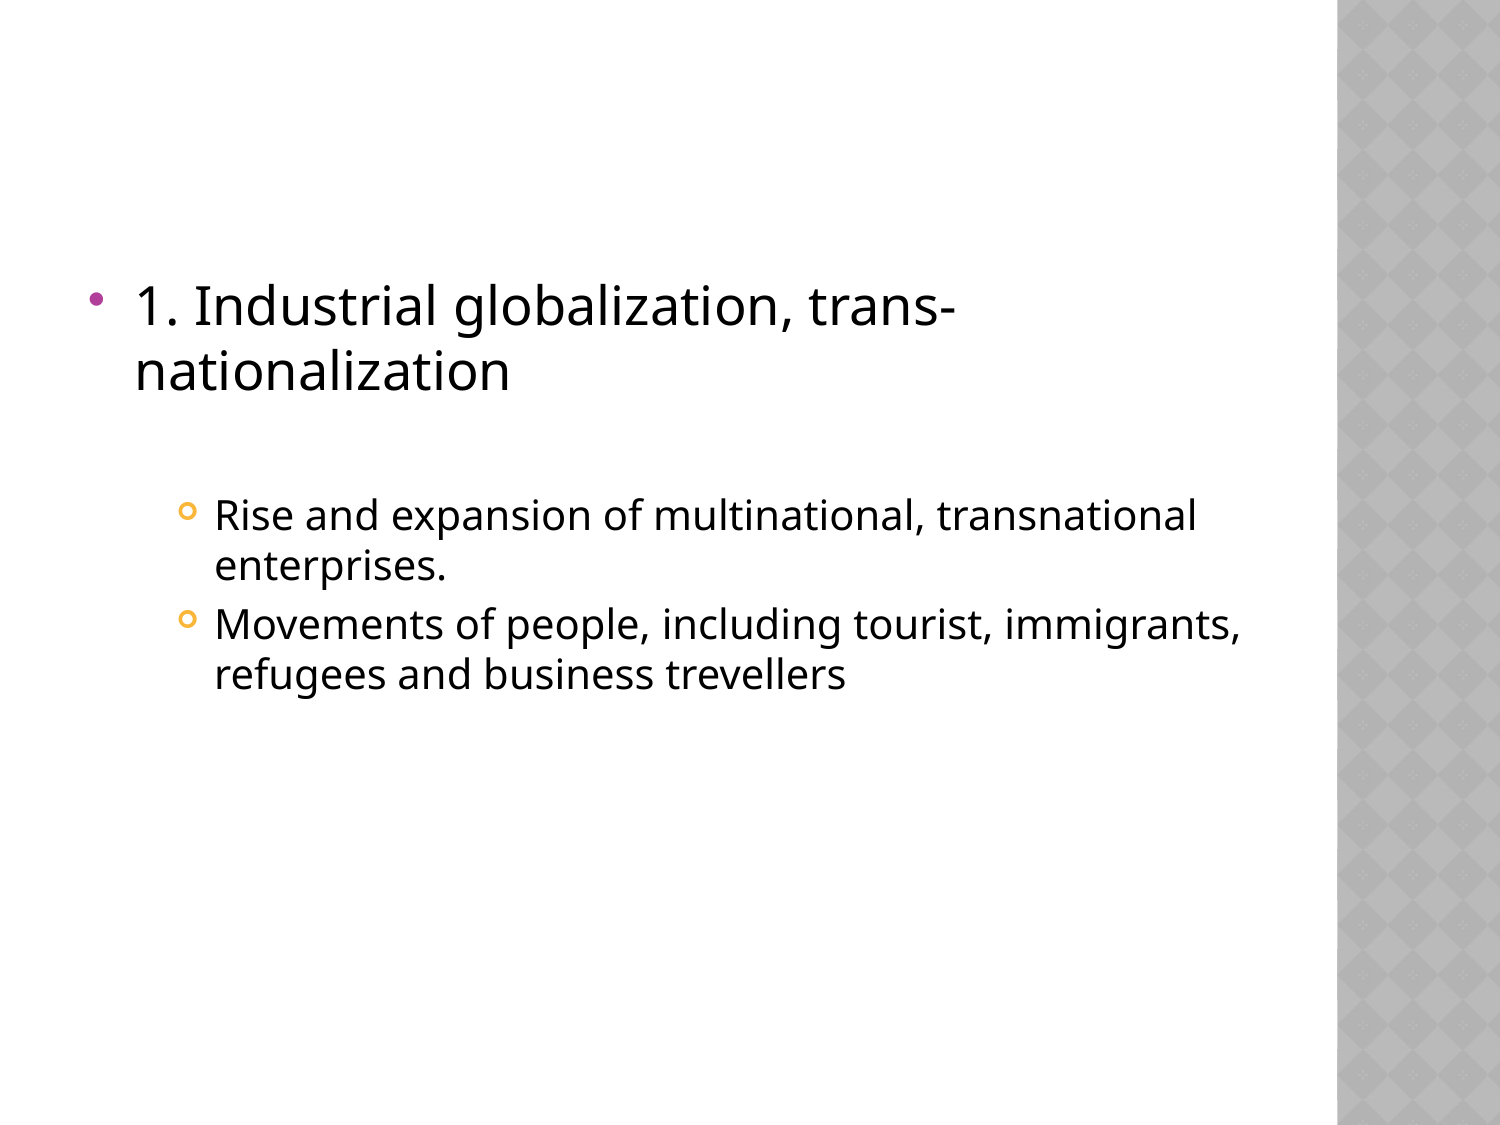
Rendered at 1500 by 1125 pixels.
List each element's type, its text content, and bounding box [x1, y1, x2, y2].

list 1. Industrial globalization, trans-nationalization Rise and expansion of multinational, transnational enterprises. Movements of people, including tourist, immigrants, refugees and business trevellers [75, 264, 1263, 1059]
